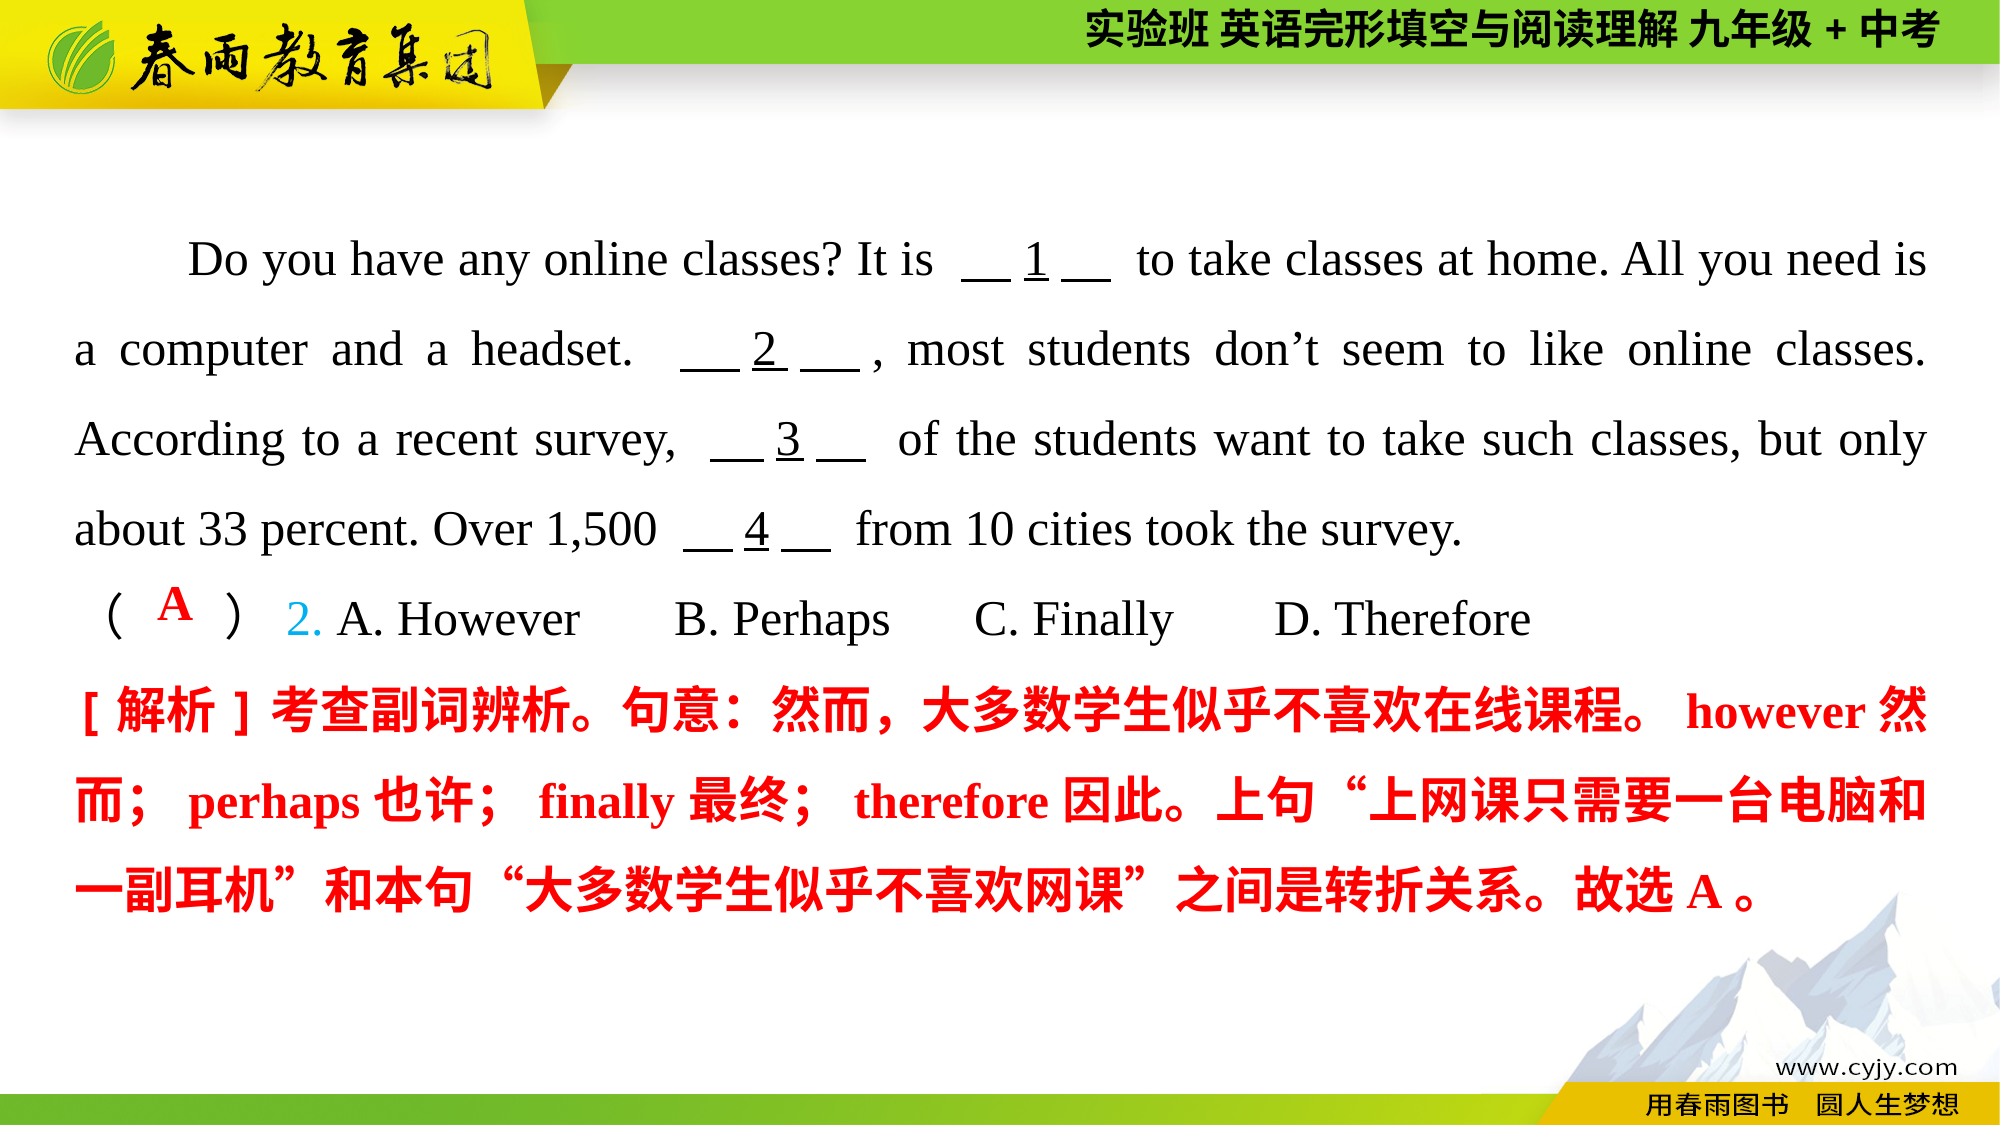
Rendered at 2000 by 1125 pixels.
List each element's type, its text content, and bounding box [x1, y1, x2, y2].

text_box [解析]考查副词辨析。句意：然而，大多数学生似乎不喜欢在线课程。however然而；perhaps也许；finally最终；therefore因此。上句“上网课只需要一台电脑和一副耳机”和本句“大多数学生似乎不喜欢网课”之间是转折关系。故选A。 [59, 653, 1944, 926]
text_box A [142, 563, 208, 639]
picture [0, 0, 2000, 1125]
text_box （ ）2. A. However B. Perhaps C. Finally D. Therefore [59, 547, 1944, 653]
list Do you have any online classes? It is 1 to take classes at home. All you need is a computer and a headset. 2 , most students don’t seem to like online classes. According to a recent survey, 3 of the students want to take such classes, but only about 33 percent. Over 1,500 4 from 10 cities took the survey. [59, 187, 1944, 547]
